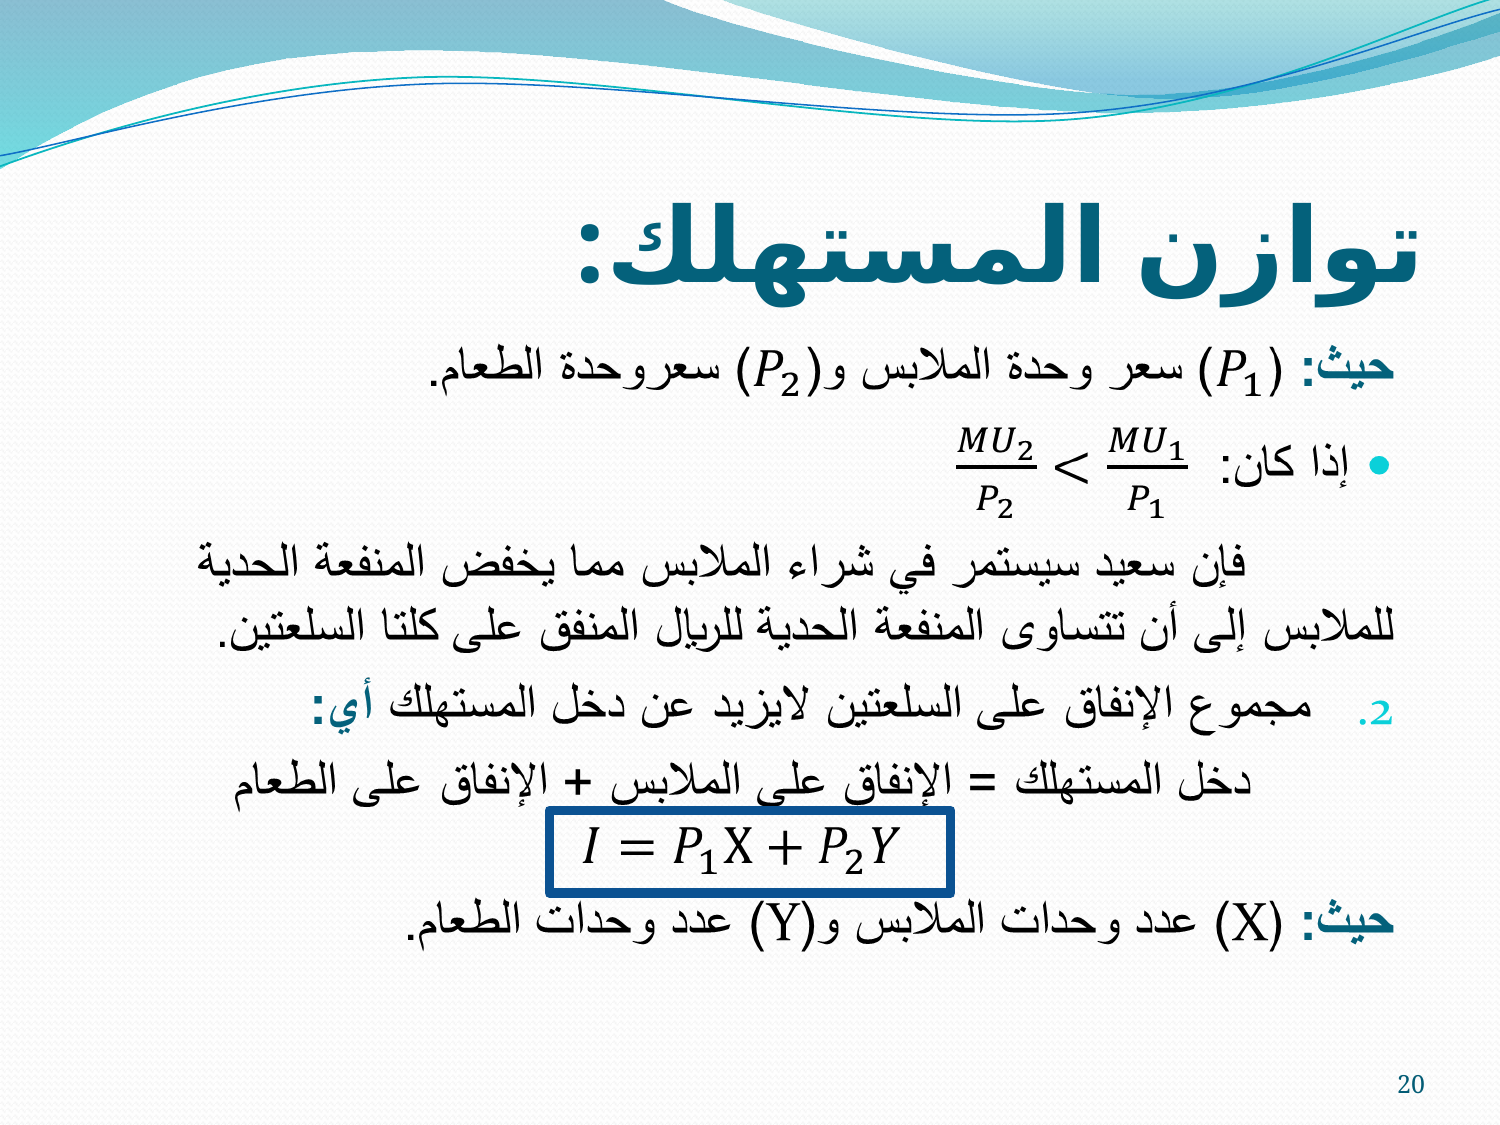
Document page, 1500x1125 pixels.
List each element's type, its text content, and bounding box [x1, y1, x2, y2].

slide_number 20 [1299, 1042, 1425, 1103]
title توازن المستهلك: [75, 115, 1425, 303]
text_box [547, 808, 953, 895]
list [75, 317, 1425, 1038]
